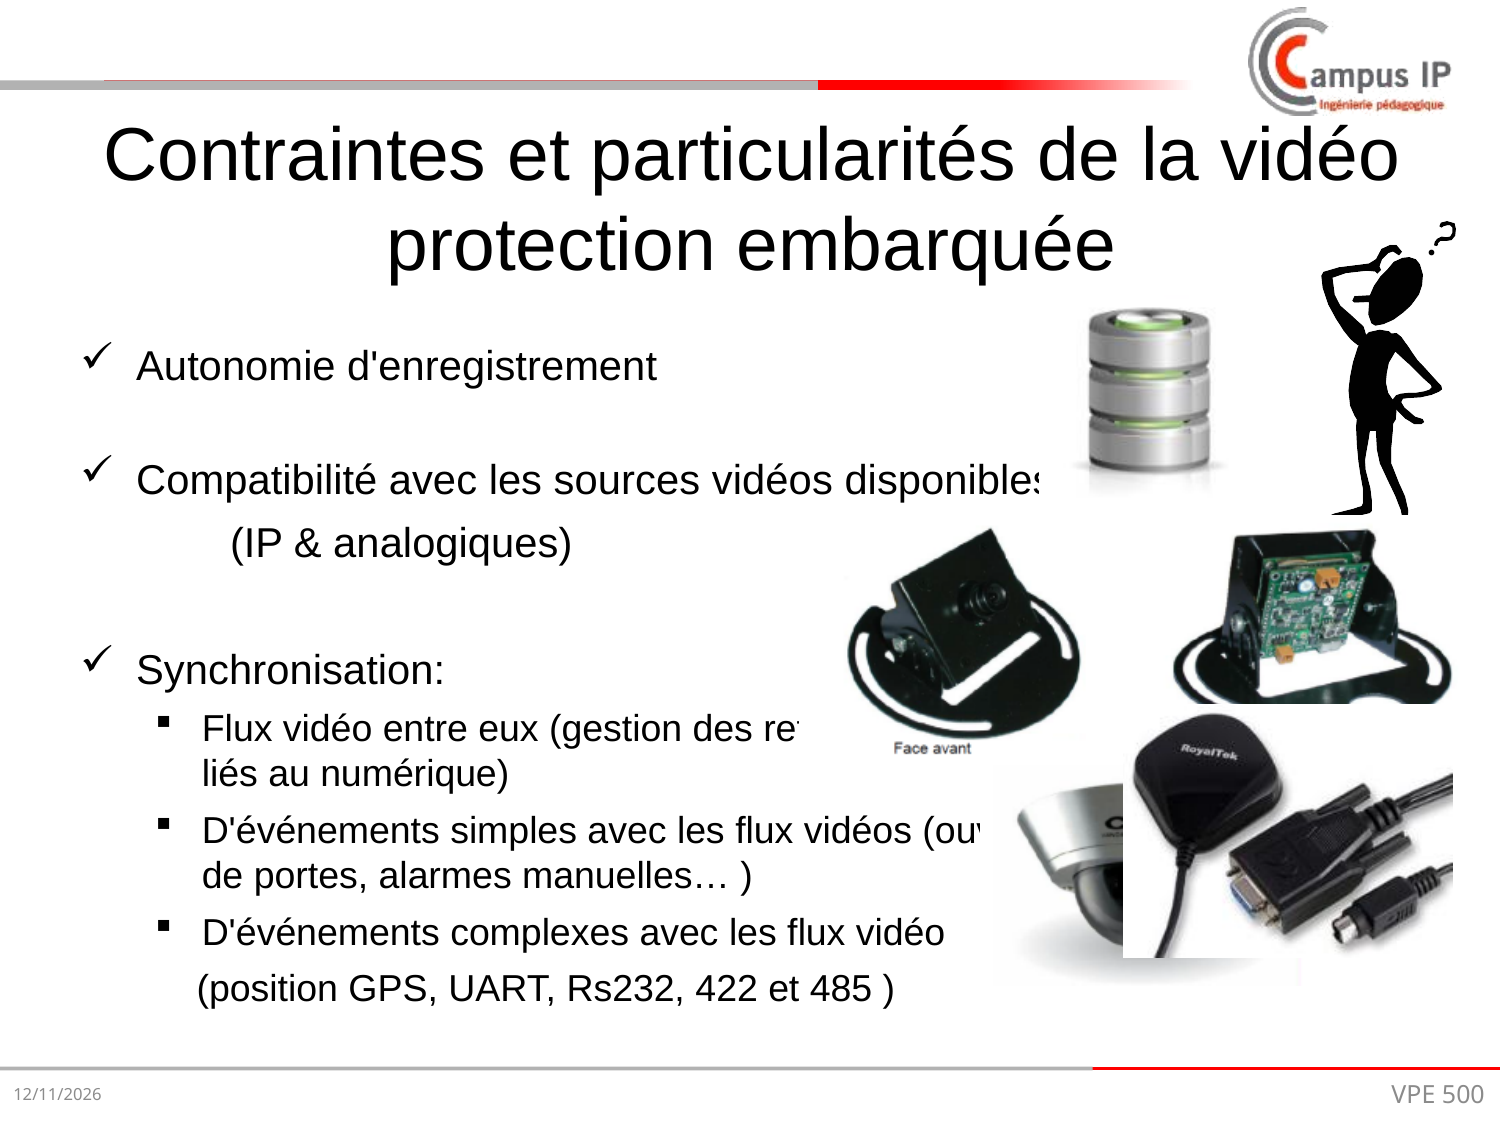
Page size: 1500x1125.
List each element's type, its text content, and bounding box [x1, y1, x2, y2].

picture [1039, 295, 1260, 514]
title Contraintes et particularités de la vidéo protection embarquée [76, 101, 1427, 290]
list Autonomie d'enregistrement Compatibilité avec les sources vidéos disponibles (IP & analogiques) Synchronisation: Flux vidéo entre eux (gestion des retards de traitement liés au numérique) D'événements simples avec les flux vidéos (ouverture de portes, alarmes manuelles… ) D'événements complexes avec les flux vidéo (position GPS, UART, Rs232, 422 et 485 ) [64, 331, 1152, 1017]
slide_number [0, 1065, 349, 1125]
picture [1248, 7, 1474, 116]
footer VPE 500 [1025, 1065, 1500, 1125]
picture [1321, 221, 1456, 514]
picture [1123, 703, 1454, 958]
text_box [799, 514, 1500, 987]
